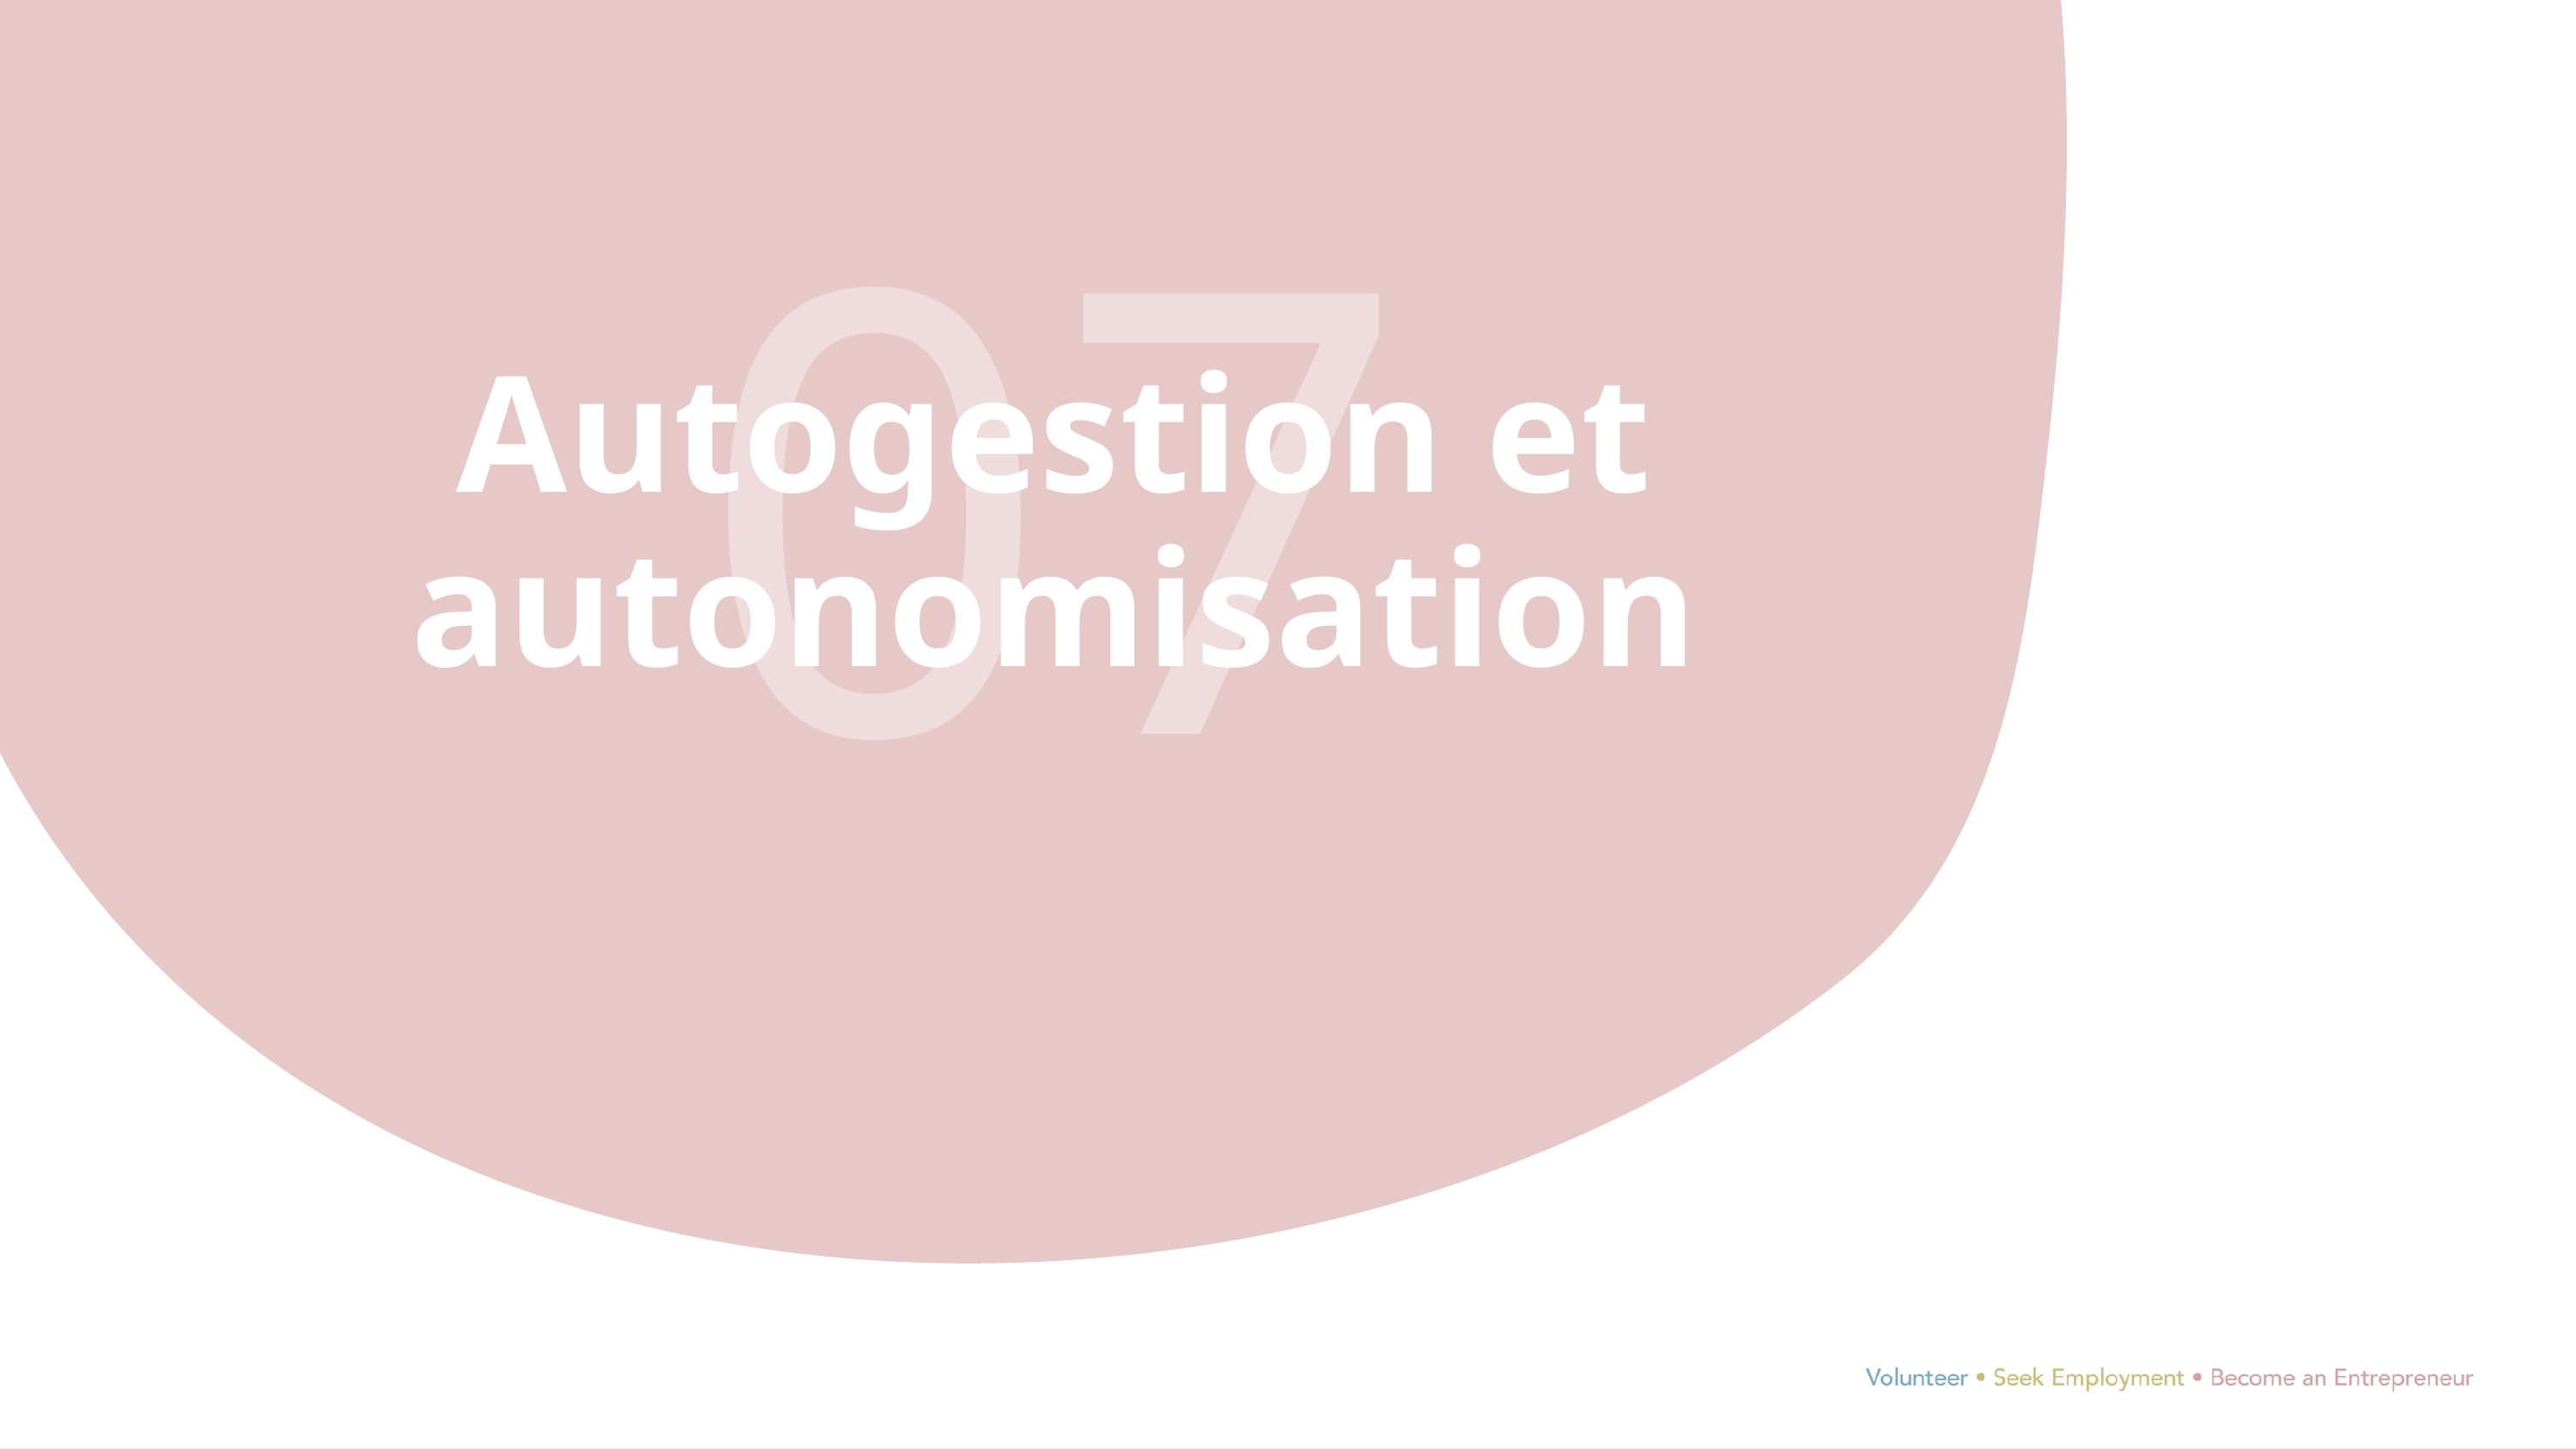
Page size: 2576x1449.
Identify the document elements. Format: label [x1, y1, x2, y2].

text_box [1827, 1347, 2538, 1421]
text_box [7, 10, 2069, 1322]
